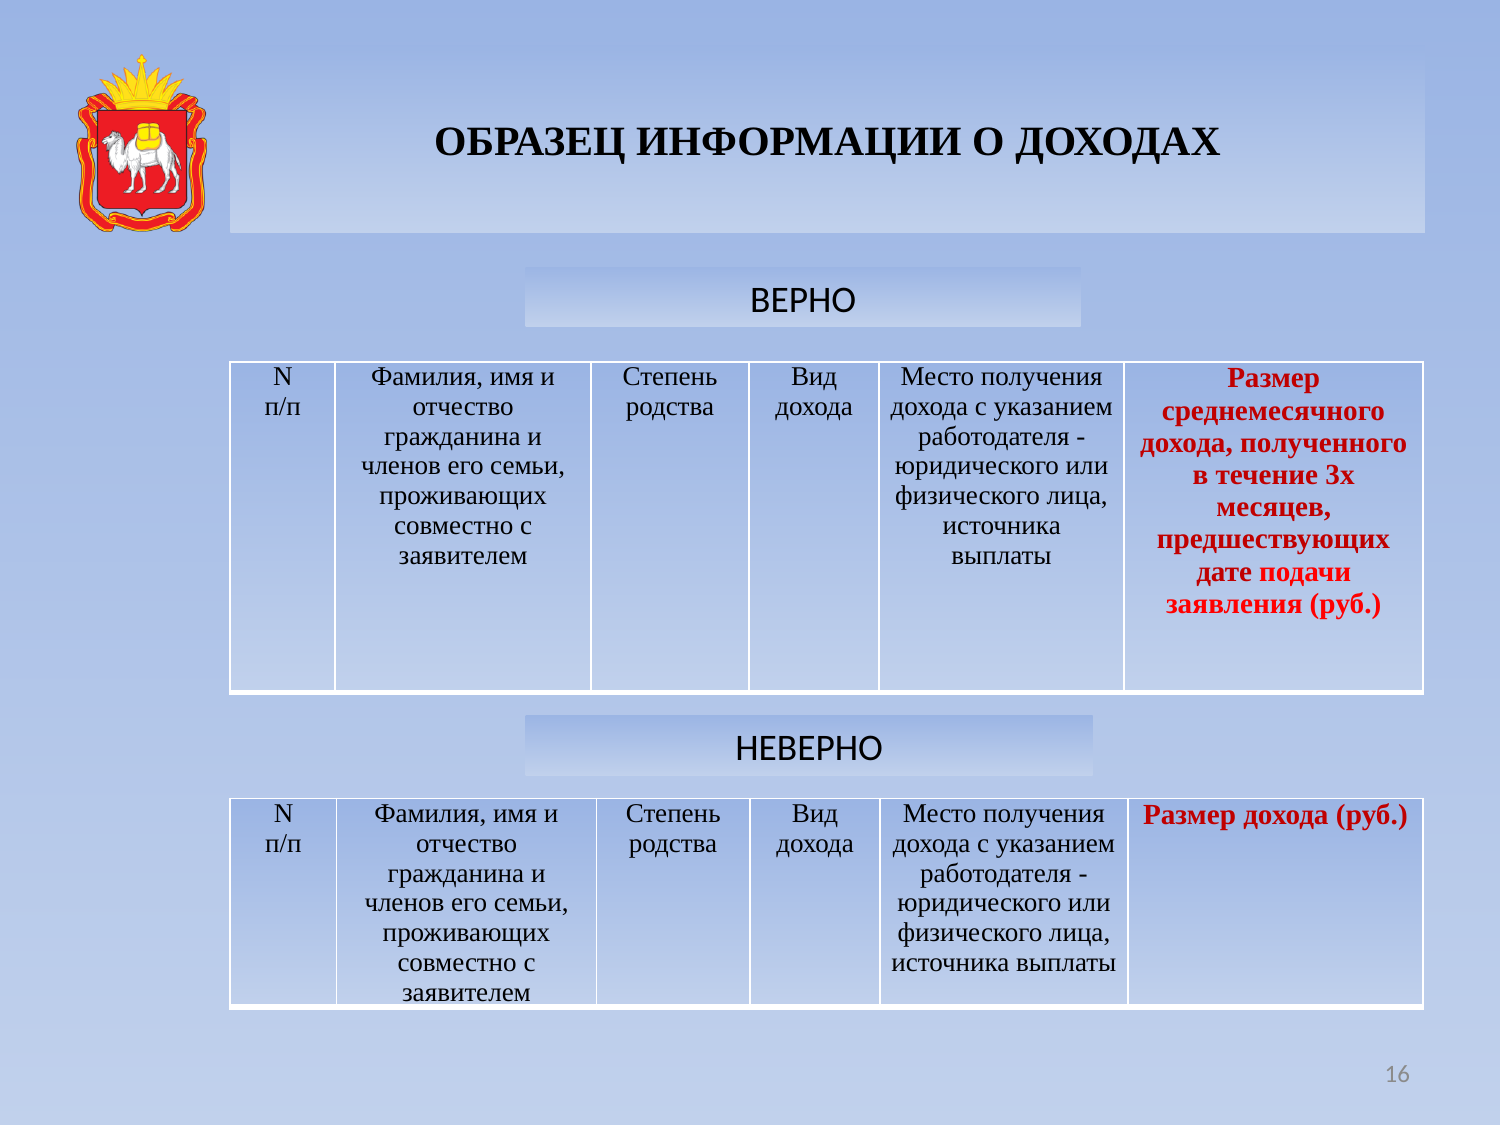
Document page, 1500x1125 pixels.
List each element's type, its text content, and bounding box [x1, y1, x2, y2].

slide_number 16 [1074, 1042, 1425, 1103]
table_header Степень родства [597, 799, 749, 1004]
table_header Вид дохода [751, 799, 879, 1004]
title ОБРАЗЕЦ ИНФОРМАЦИИ О ДОХОДАХ [230, 45, 1425, 233]
table_header Фамилия, имя и отчество гражданина и членов его семьи, проживающих совместно с заявителем [336, 363, 590, 690]
table_header Место получения дохода с указанием работодателя - юридического или физического лица, источника выплаты [881, 799, 1127, 1004]
table_header Размер дохода (руб.) [1129, 799, 1422, 1004]
picture [76, 54, 207, 232]
table_header Вид дохода [750, 363, 878, 690]
text_box ВЕРНО [525, 267, 1081, 327]
table_header Степень родства [592, 363, 748, 690]
table_header N п/п [231, 363, 334, 690]
text_box НЕВЕРНО [525, 715, 1093, 776]
table_header Фамилия, имя и отчество гражданина и членов его семьи, проживающих совместно с заявителем [337, 799, 596, 1004]
table_header Место получения дохода с указанием работодателя - юридического или физического лица, источника выплаты [880, 363, 1123, 690]
table_header Размер среднемесячного дохода, полученного в течение 3х месяцев, предшествующих дате подачи заявления (руб.) [1125, 363, 1422, 690]
table_header N п/п [231, 799, 336, 1004]
